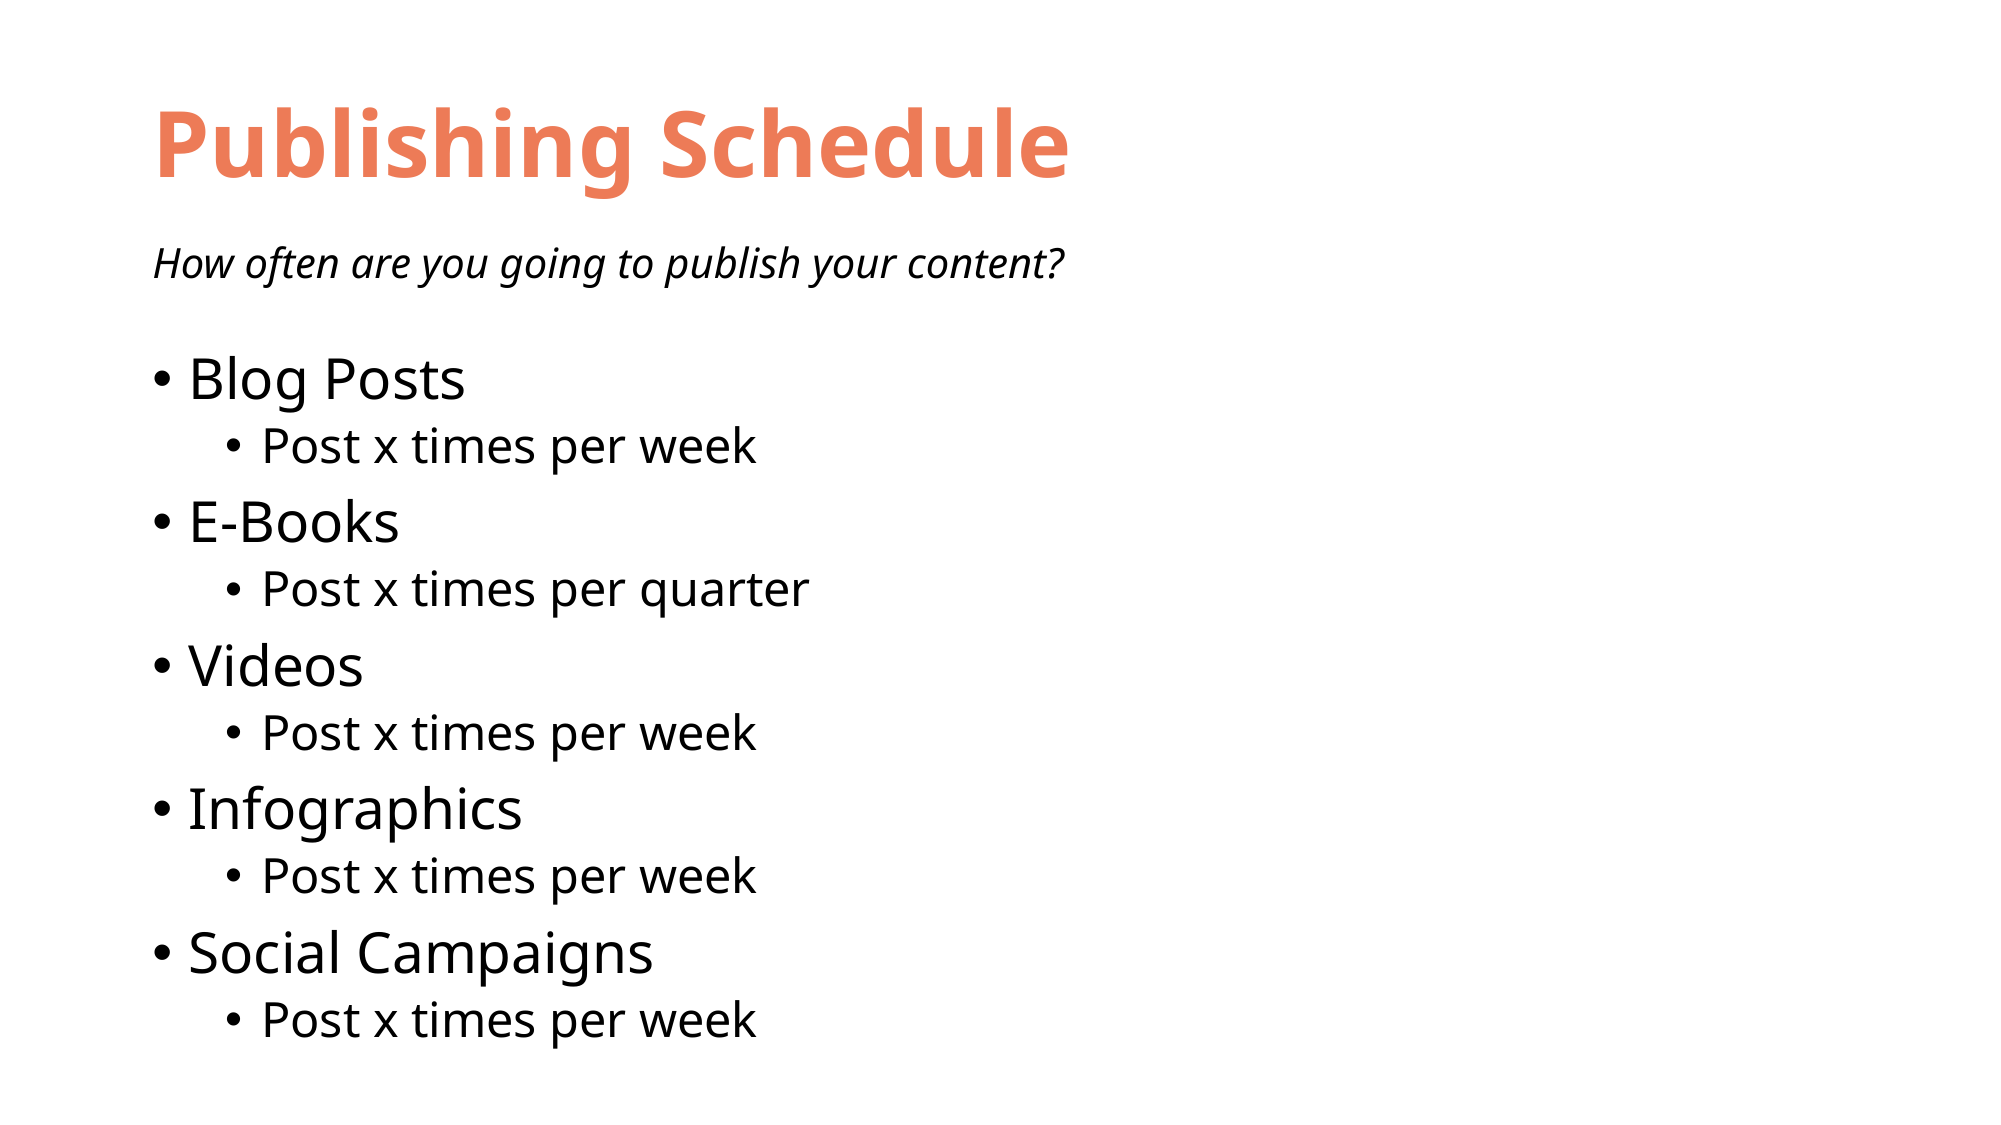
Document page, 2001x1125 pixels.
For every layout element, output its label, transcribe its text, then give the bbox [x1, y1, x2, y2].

title Publishing Schedule How often are you going to publish your content? [137, 83, 1863, 302]
list Blog Posts Post x times per week E-Books Post x times per quarter Videos Post x times per week Infographics Post x times per week Social Campaigns Post x times per week [137, 342, 1863, 1057]
